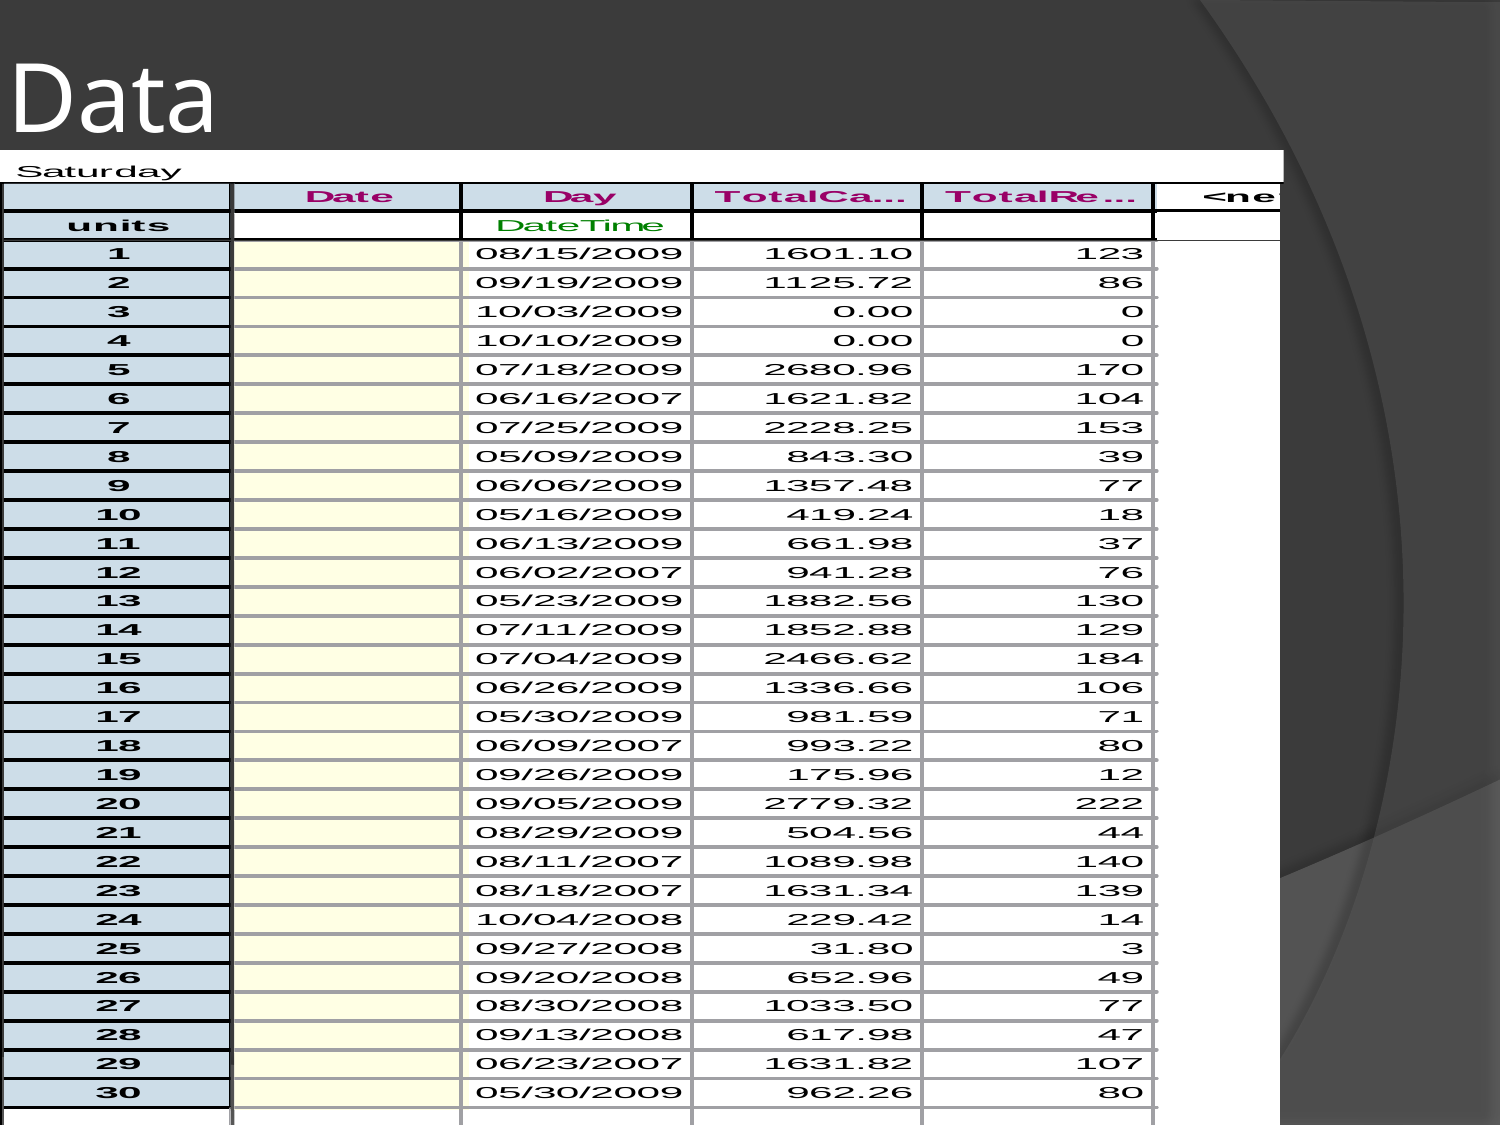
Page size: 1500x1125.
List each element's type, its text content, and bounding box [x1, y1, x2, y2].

title Data [0, 0, 1225, 139]
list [0, 149, 1288, 1125]
